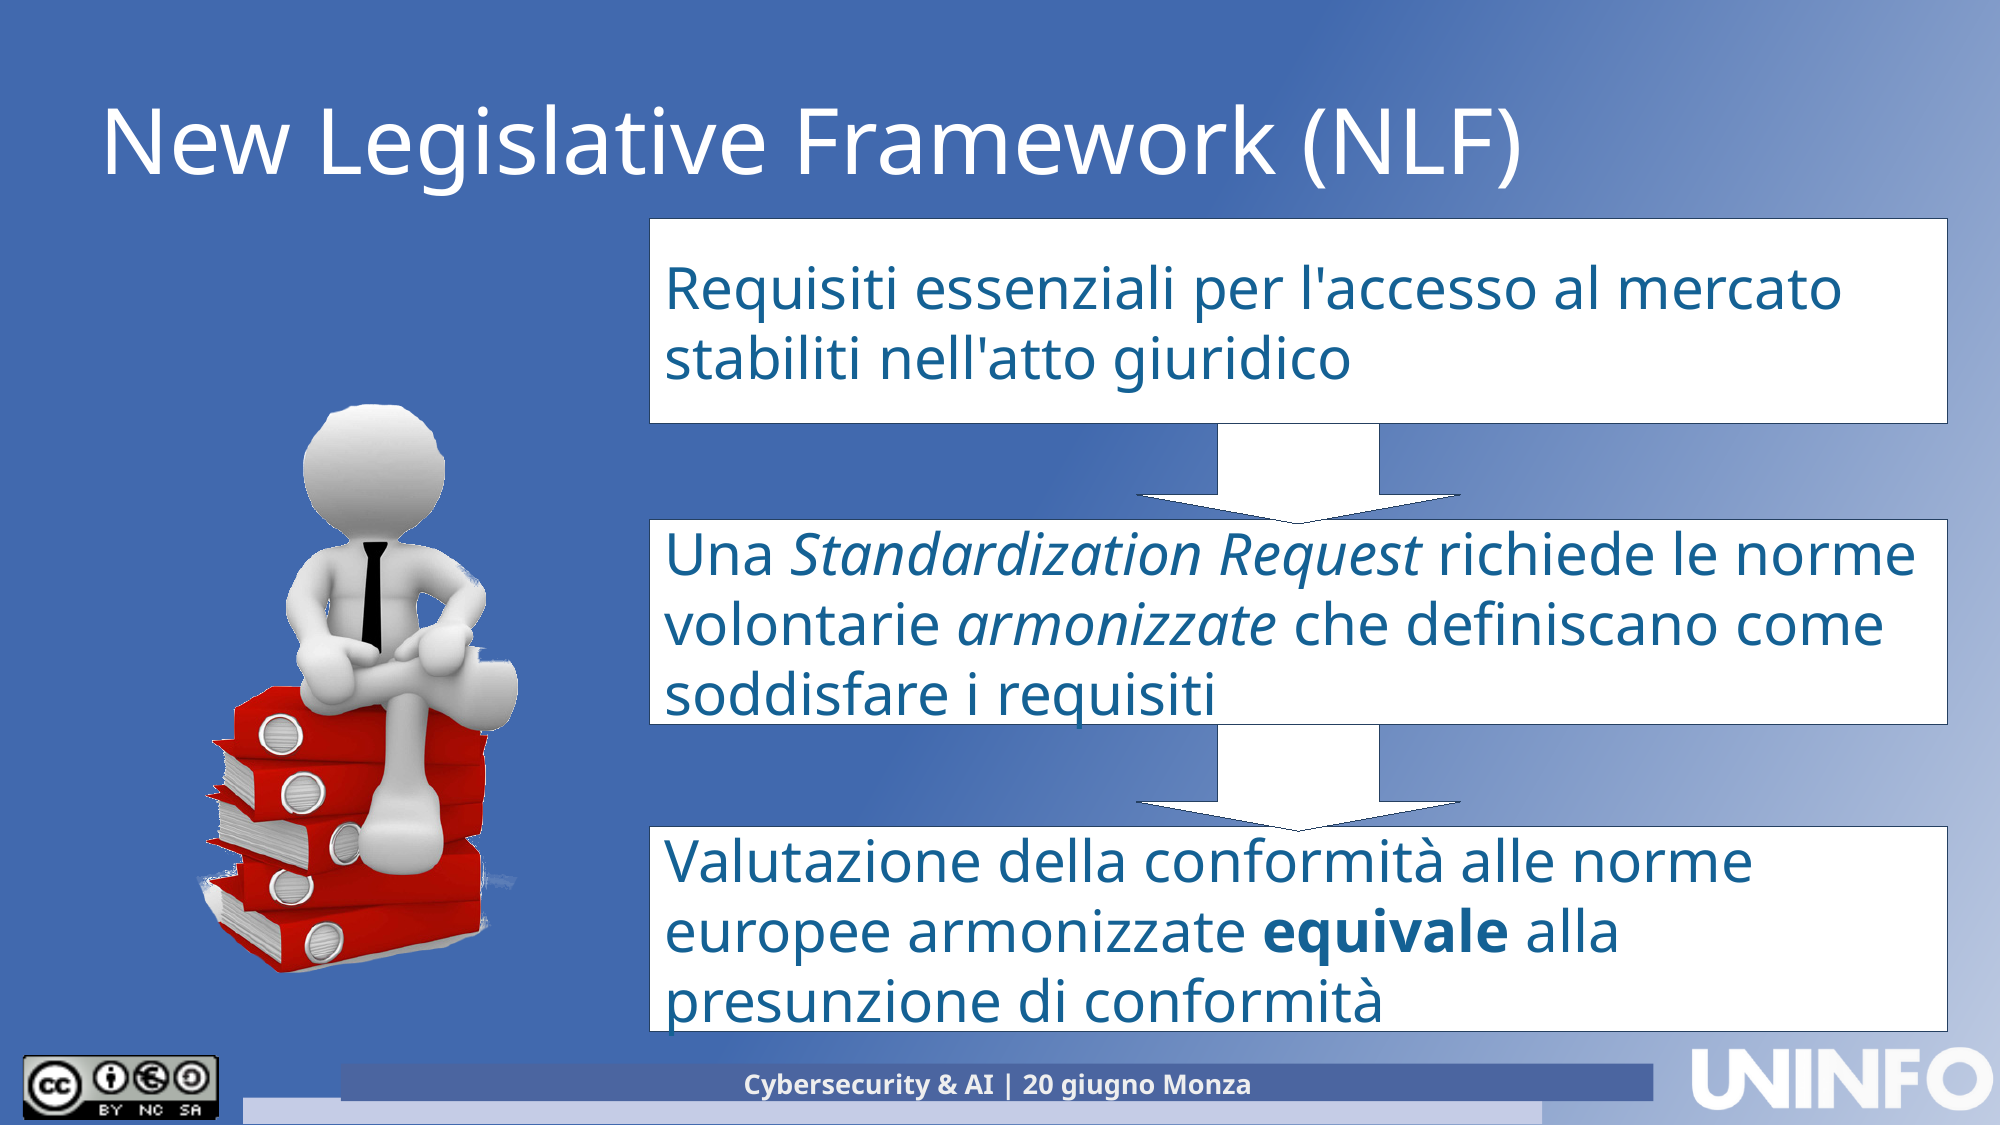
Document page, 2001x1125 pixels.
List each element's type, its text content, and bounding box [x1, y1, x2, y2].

text_box [1136, 725, 1461, 832]
picture [22, 1055, 219, 1120]
picture [52, 361, 663, 1042]
text_box [1136, 424, 1461, 524]
text_box Una Standardization Request richiede le norme volontarie armonizzate che definiscano come soddisfare i requisiti [649, 519, 1948, 725]
title New Legislative Framework (NLF) [99, 44, 1899, 232]
text_box Requisiti essenziali per l'accesso al mercato stabiliti nell'atto giuridico [649, 218, 1948, 424]
text_box Valutazione della conformità alle norme europee armonizzate equivale alla presunzione di conformità [649, 826, 1948, 1032]
picture [1685, 1018, 1996, 1125]
